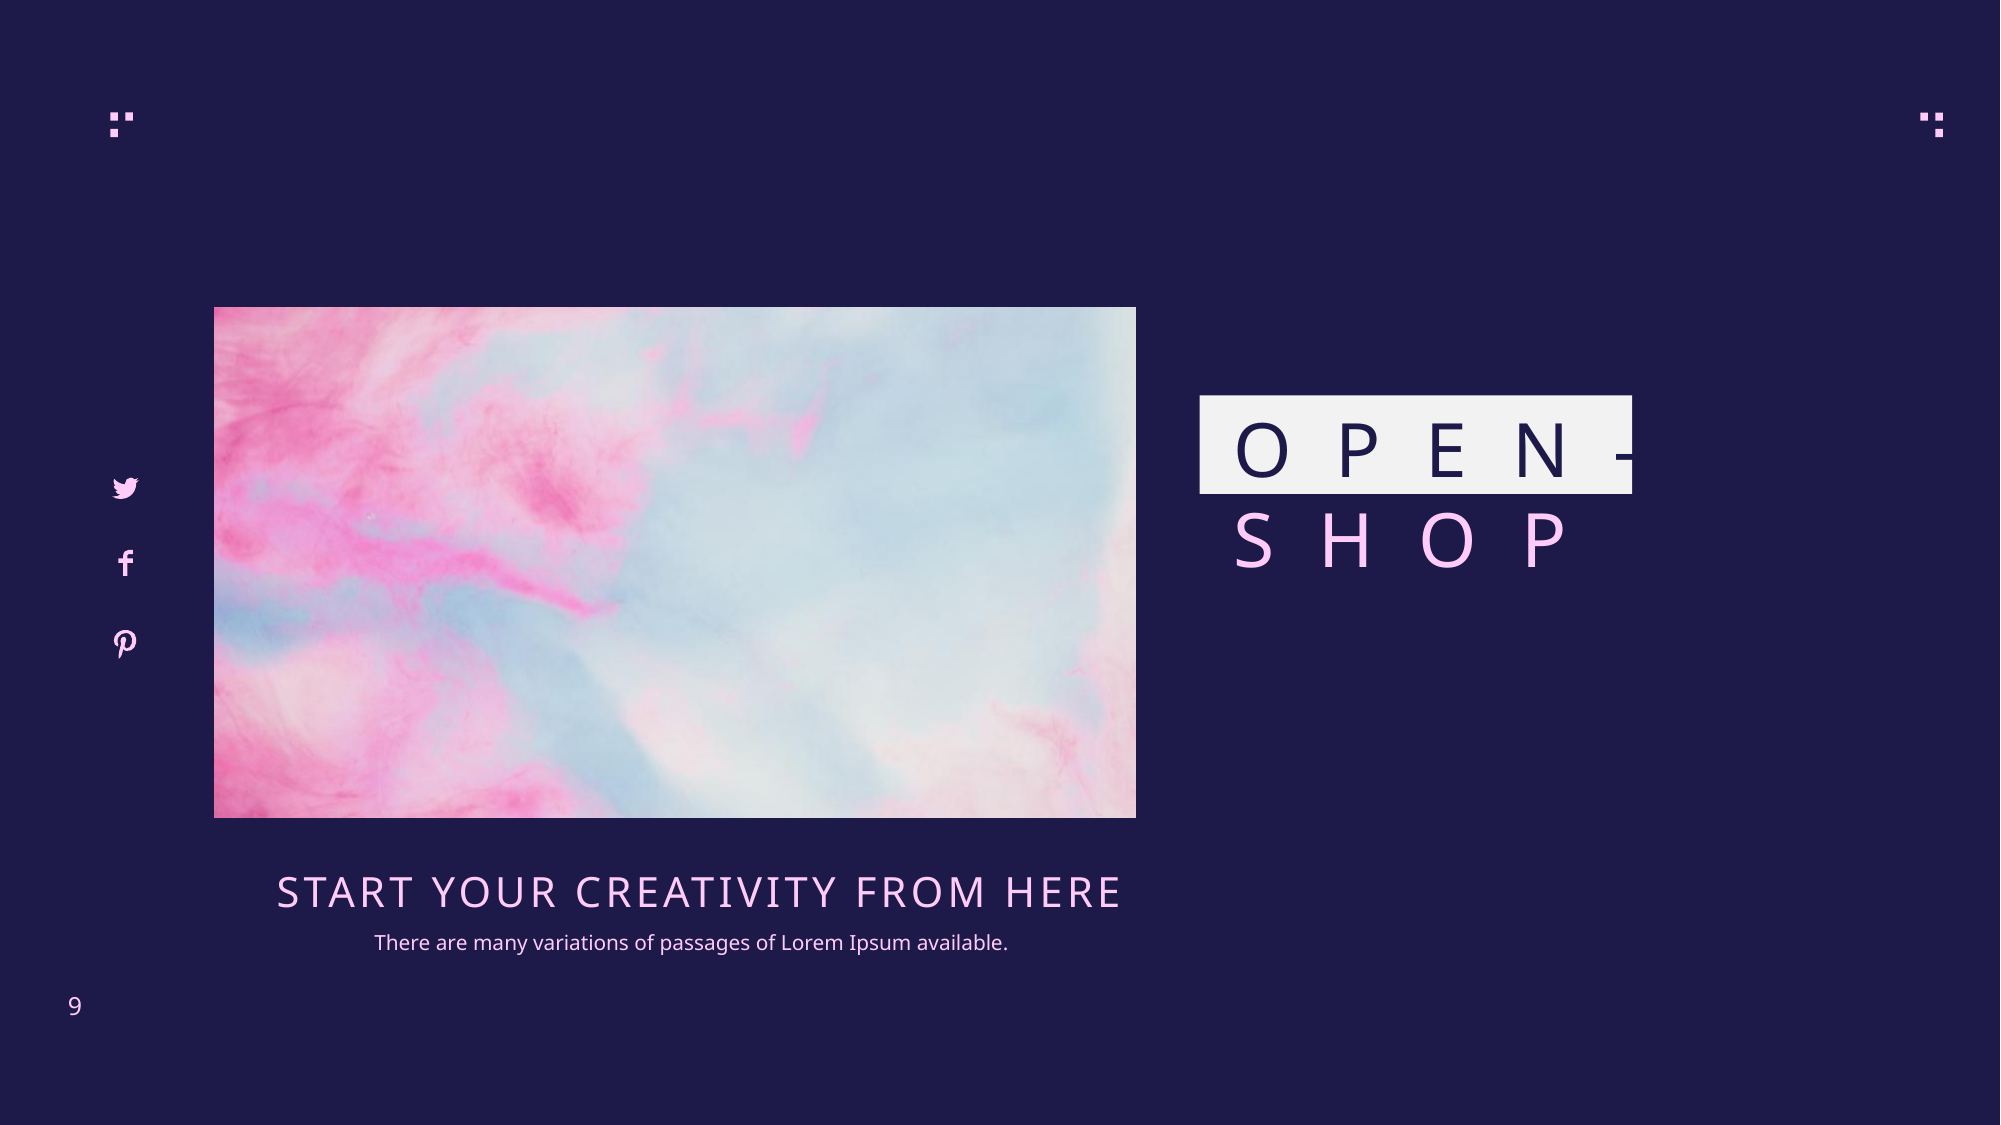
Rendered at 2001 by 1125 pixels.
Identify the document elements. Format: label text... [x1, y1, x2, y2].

picture [214, 307, 1136, 818]
text_box O P E N – S H O P [1173, 395, 1697, 591]
text_box There are many variations of passages of Lorem Ipsum available. [262, 917, 1136, 955]
text_box START YOUR CREATIVITY FROM HERE [262, 875, 1136, 916]
